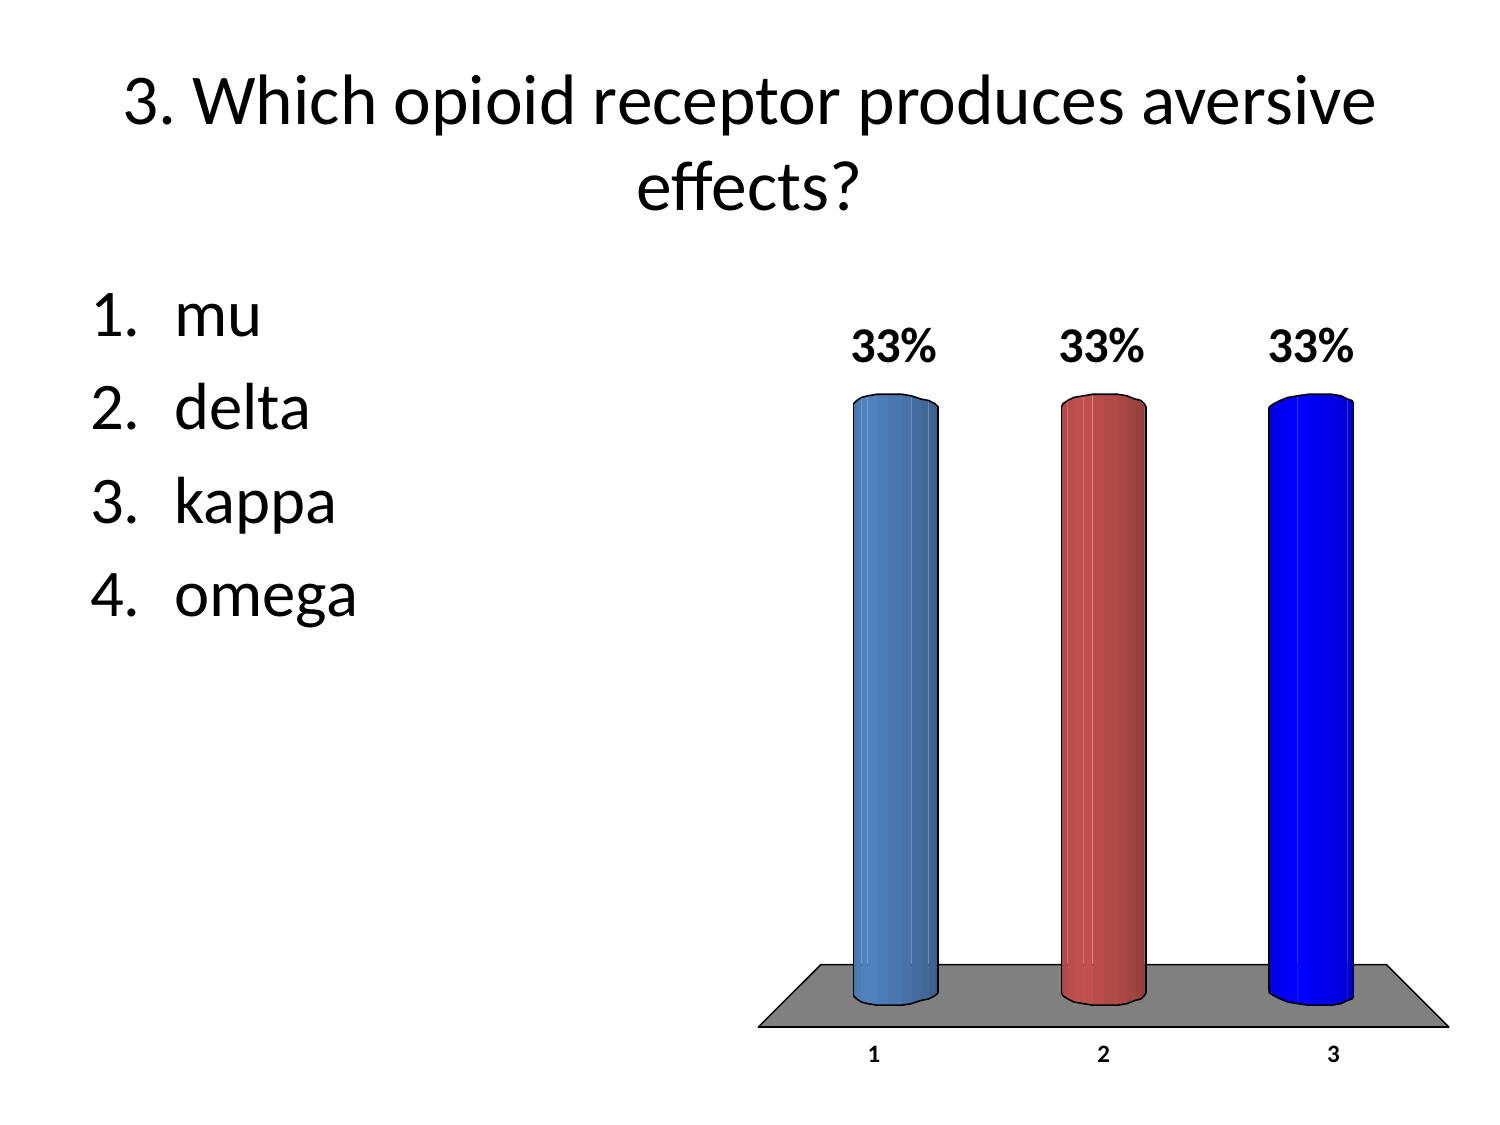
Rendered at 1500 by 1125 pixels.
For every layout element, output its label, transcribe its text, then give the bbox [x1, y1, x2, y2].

list mu delta kappa omega [75, 262, 750, 1005]
title 3. Which opioid receptor produces aversive effects? [75, 45, 1425, 233]
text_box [739, 270, 1490, 1115]
